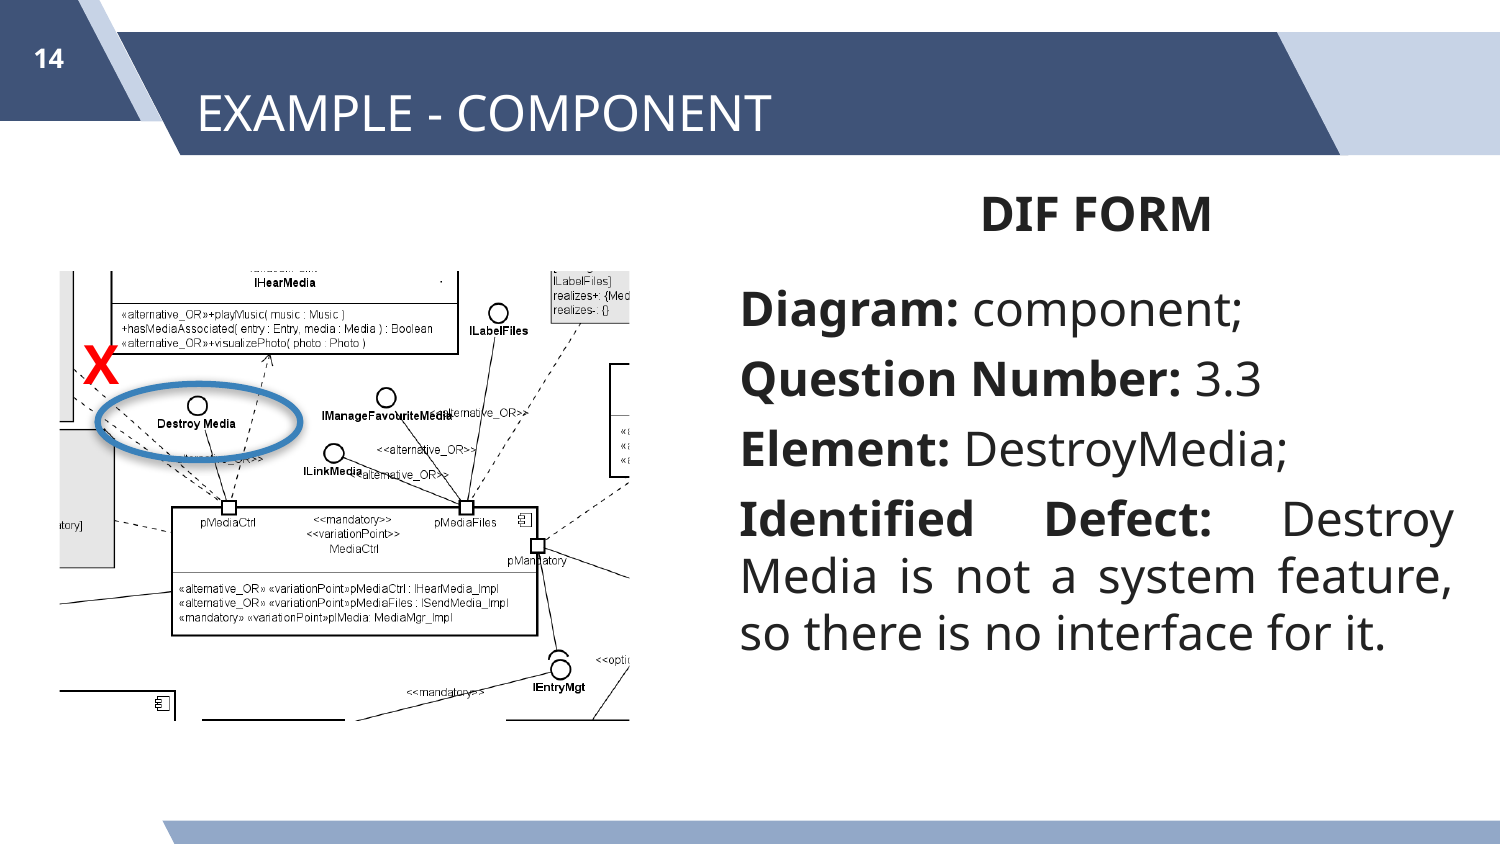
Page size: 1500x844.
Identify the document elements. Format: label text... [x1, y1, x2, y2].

slide_number ‹#› [0, 0, 98, 121]
list DIF FORM Diagram: component; Question Number: 3.3 Element: DestroyMedia; Identified Defect: Destroy Media is not a system feature, so there is no interface for it. [724, 168, 1470, 749]
title EXAMPLE - COMPONENT [181, 45, 1285, 169]
picture [59, 271, 630, 721]
